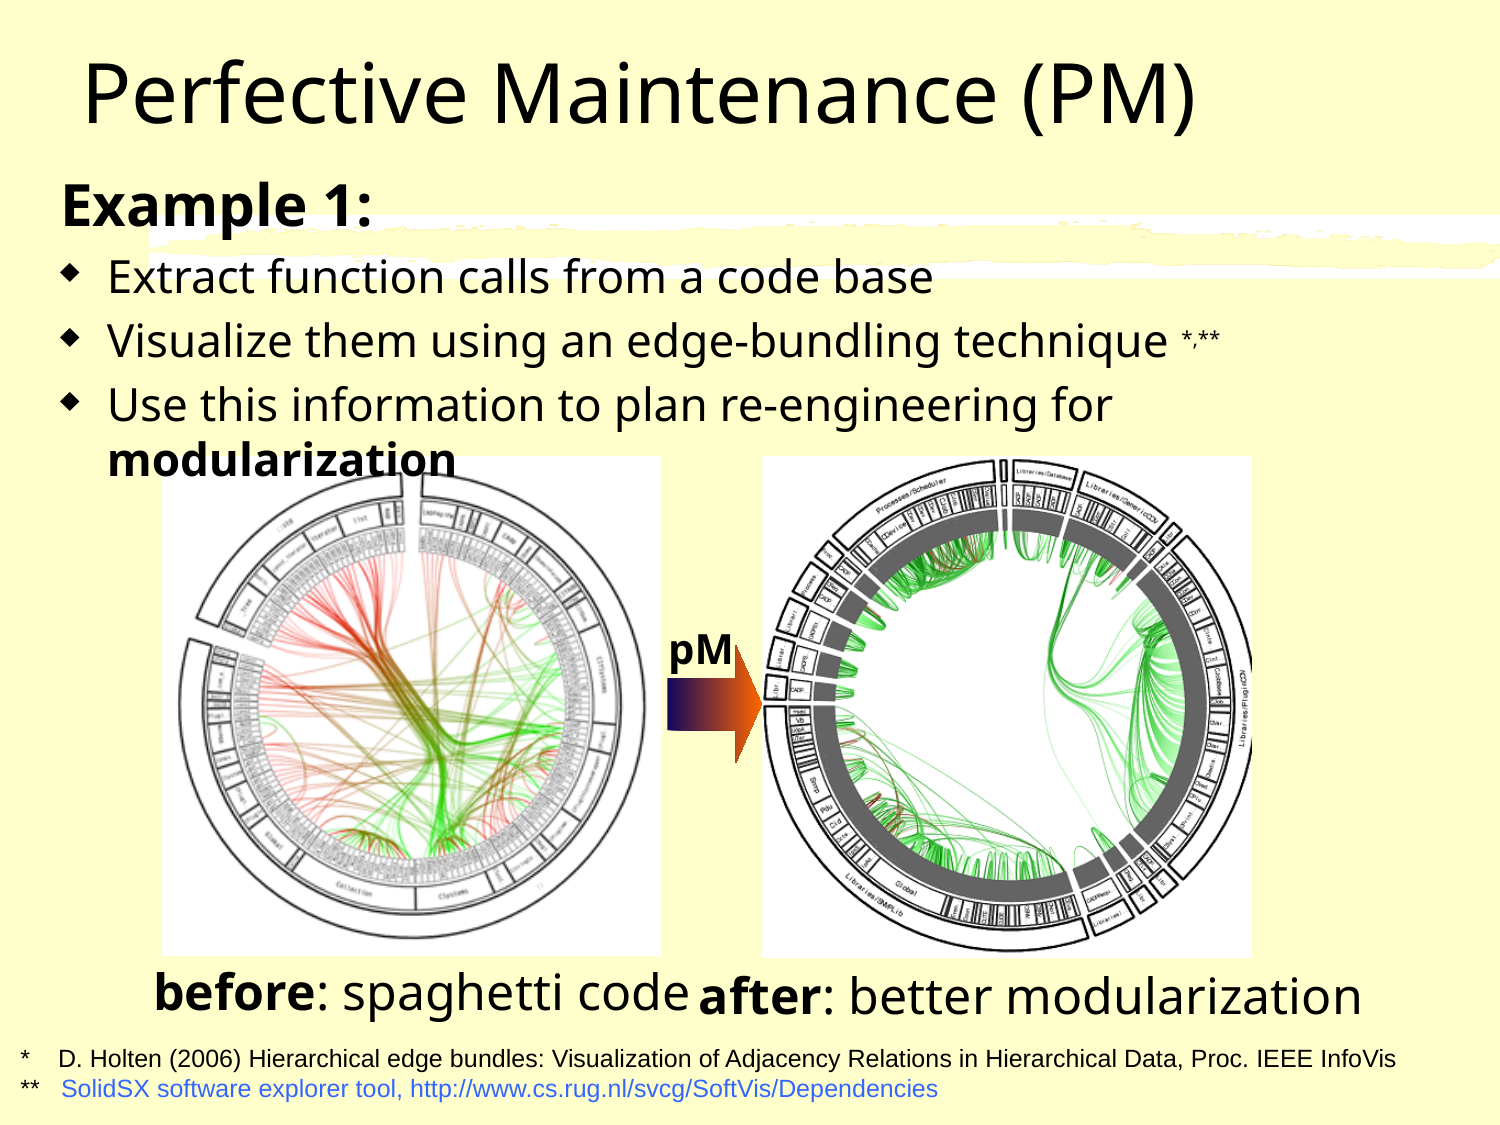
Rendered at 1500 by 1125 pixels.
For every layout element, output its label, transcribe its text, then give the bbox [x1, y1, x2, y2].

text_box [162, 455, 663, 956]
text_box after: better modularization [684, 957, 1378, 1033]
text_box Example 1: Extract function calls from a code base Visualize them using an edge-bundling technique *,** Use this information to plan re-engineering for modularization [0, 160, 1471, 946]
text_box before: spaghetti code [138, 953, 706, 1029]
text_box [667, 675, 757, 764]
text_box * D. Holten (2006) Hierarchical edge bundles: Visualization of Adjacency Relations in Hierarchical Data, Proc. IEEE InfoVis ** SolidSX software explorer tool, http://www.cs.rug.nl/svcg/SoftVis/Dependencies [5, 1034, 1483, 1110]
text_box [762, 456, 1252, 958]
text_box Perfective Maintenance (PM) [66, 0, 1424, 148]
text_box pM [667, 615, 749, 680]
